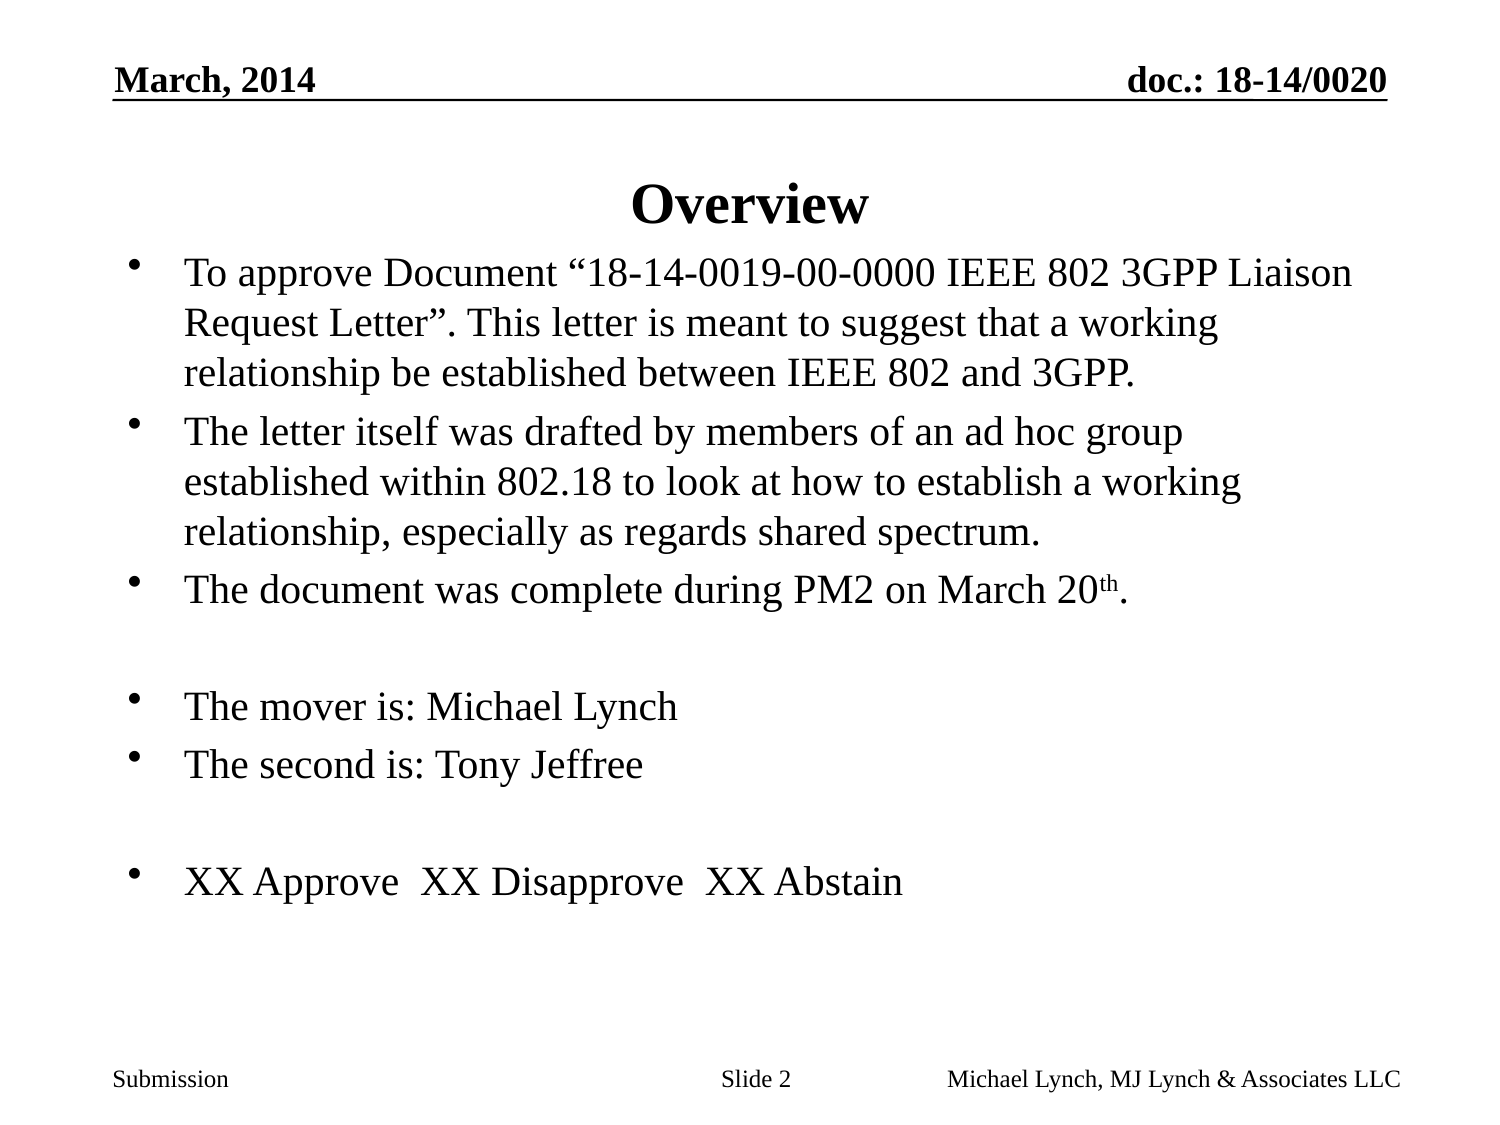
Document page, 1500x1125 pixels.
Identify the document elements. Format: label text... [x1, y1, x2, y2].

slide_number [114, 54, 318, 101]
footer Michael Lynch, MJ Lynch & Associates LLC [941, 1061, 1402, 1093]
list To approve Document “18-14-0019-00-0000 IEEE 802 3GPP Liaison Request Letter”. This letter is meant to suggest that a working relationship be established between IEEE 802 and 3GPP. The letter itself was drafted by members of an ad hoc group established within 802.18 to look at how to establish a working relationship, especially as regards shared spectrum. The document was complete during PM2 on March 20th. The mover is: Michael Lynch The second is: Tony Jeffree XX Approve XX Disapprove XX Abstain [112, 237, 1388, 1038]
slide_number Slide 2 [712, 1061, 800, 1093]
title Overview [112, 112, 1388, 237]
